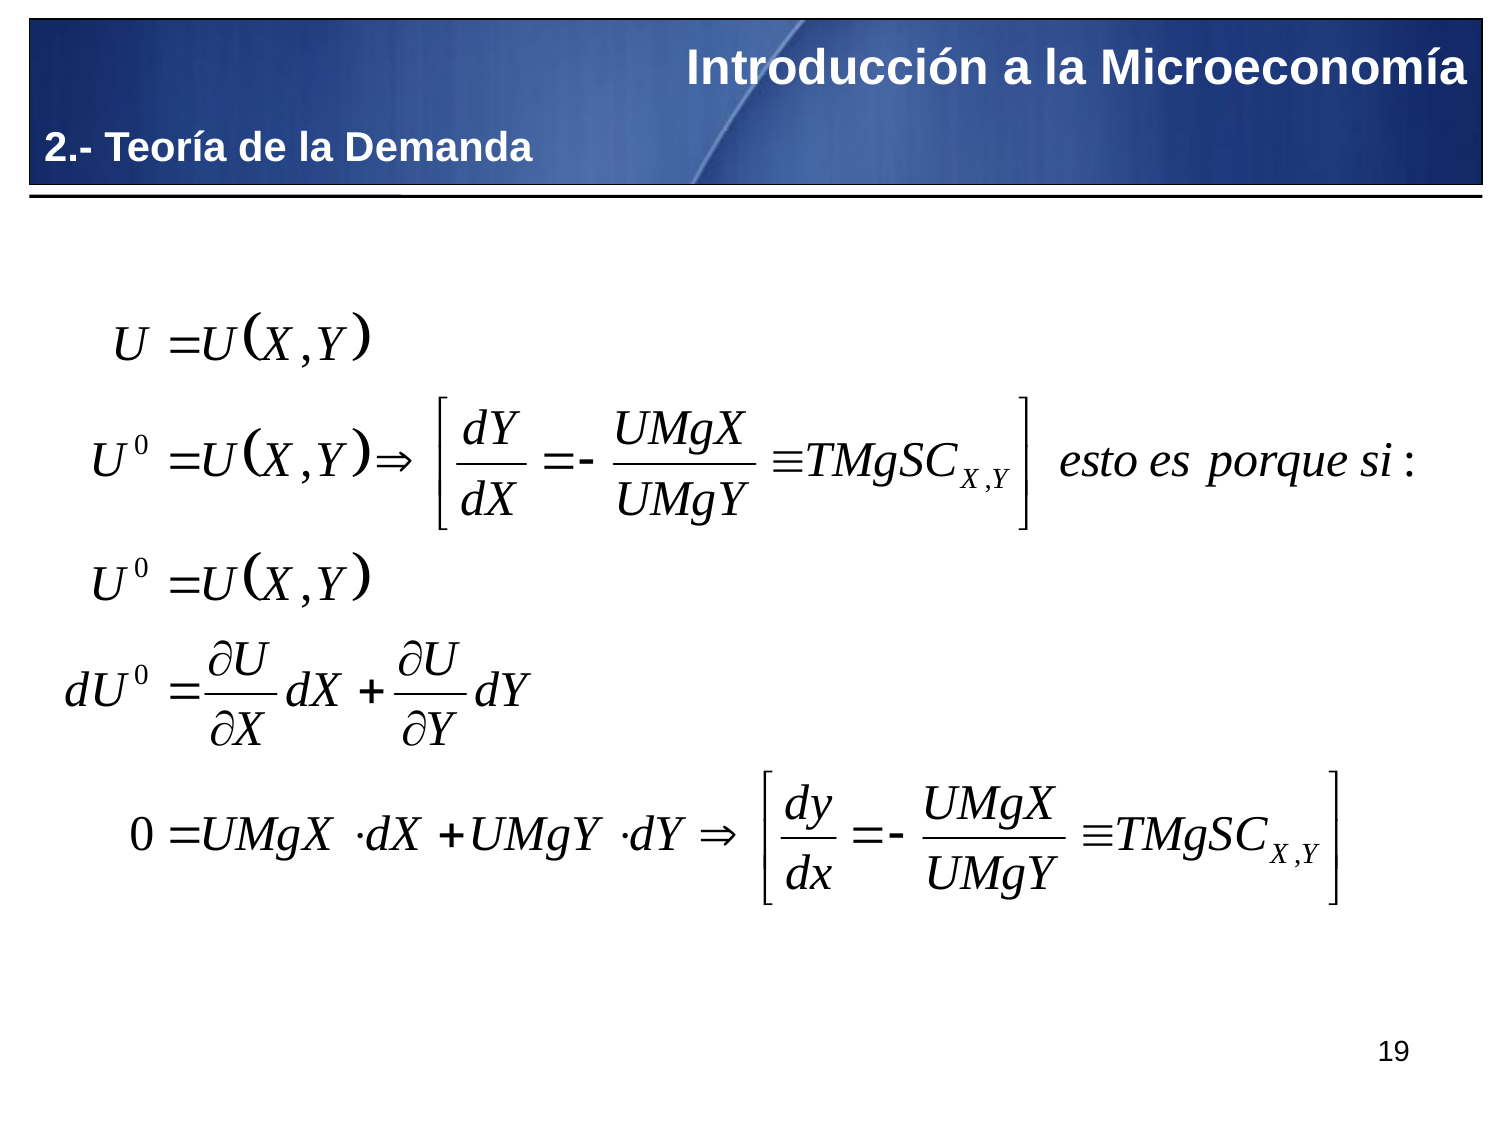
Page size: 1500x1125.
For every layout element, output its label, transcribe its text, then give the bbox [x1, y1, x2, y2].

slide_number 19 [1074, 1024, 1426, 1103]
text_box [57, 312, 1424, 918]
text_box 2.- Teoría de la Demanda [29, 112, 585, 178]
text_box Introducción a la Microeconomía [608, 26, 1483, 102]
text_box [29, 19, 1483, 185]
